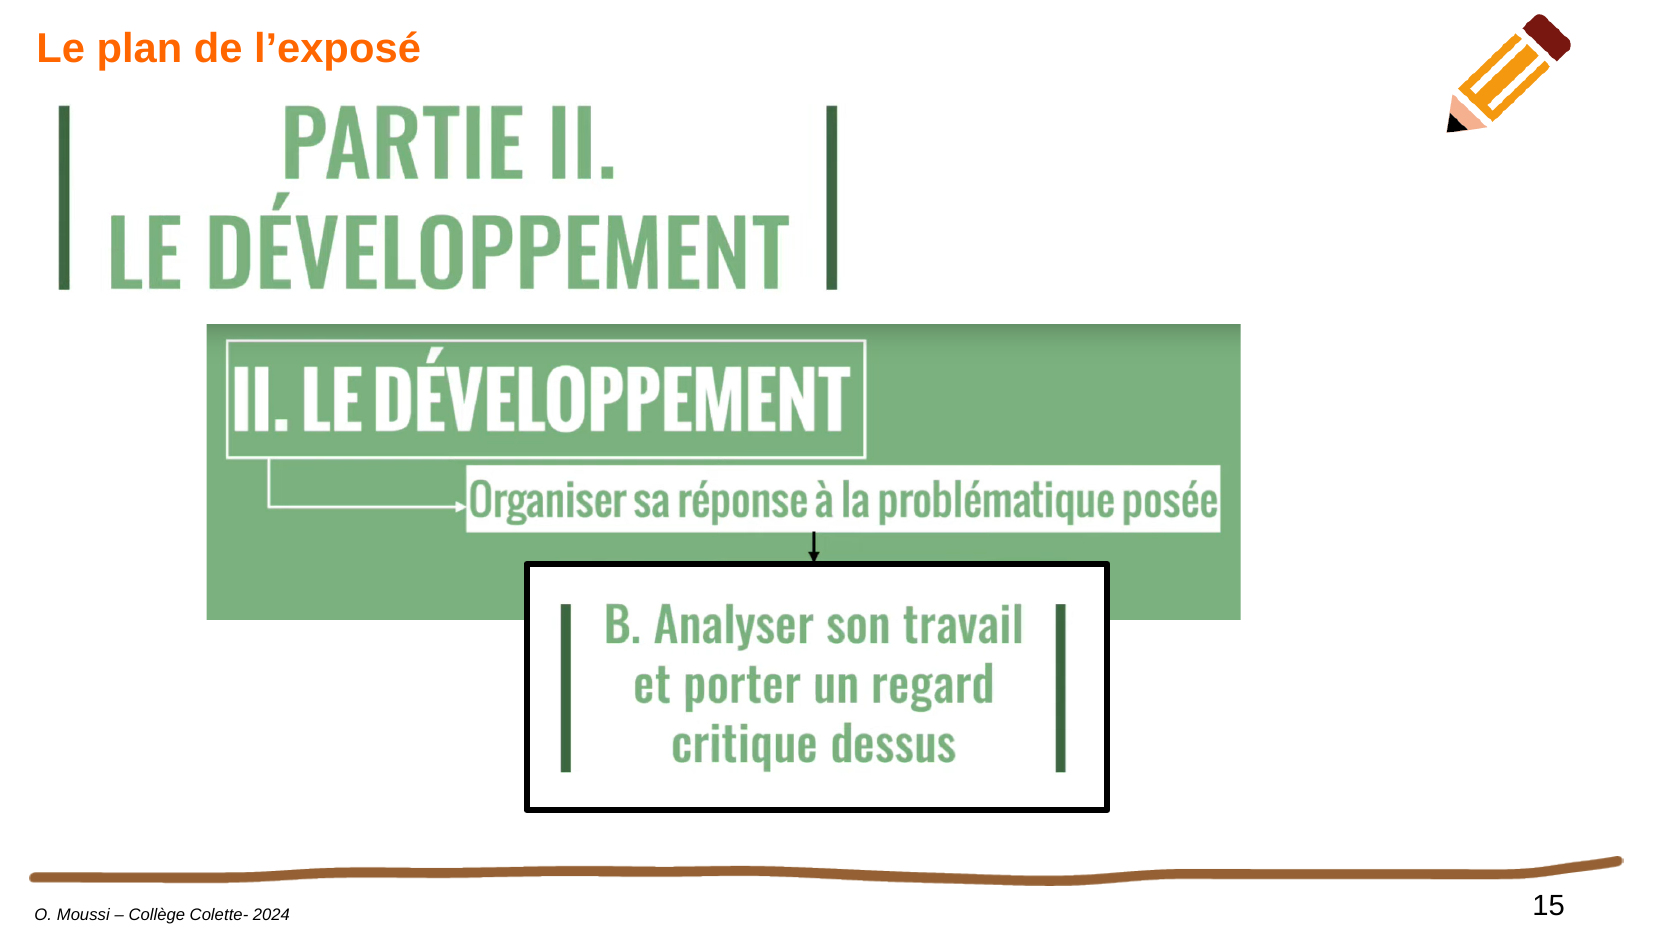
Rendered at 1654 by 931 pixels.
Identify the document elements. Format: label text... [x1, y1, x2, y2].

picture [0, 0, 1241, 808]
text_box O. Moussi – Collège Colette- 2024 [0, 896, 325, 931]
slide_number 15 [1181, 885, 1565, 931]
picture [1446, 14, 1571, 133]
picture [29, 856, 1624, 886]
